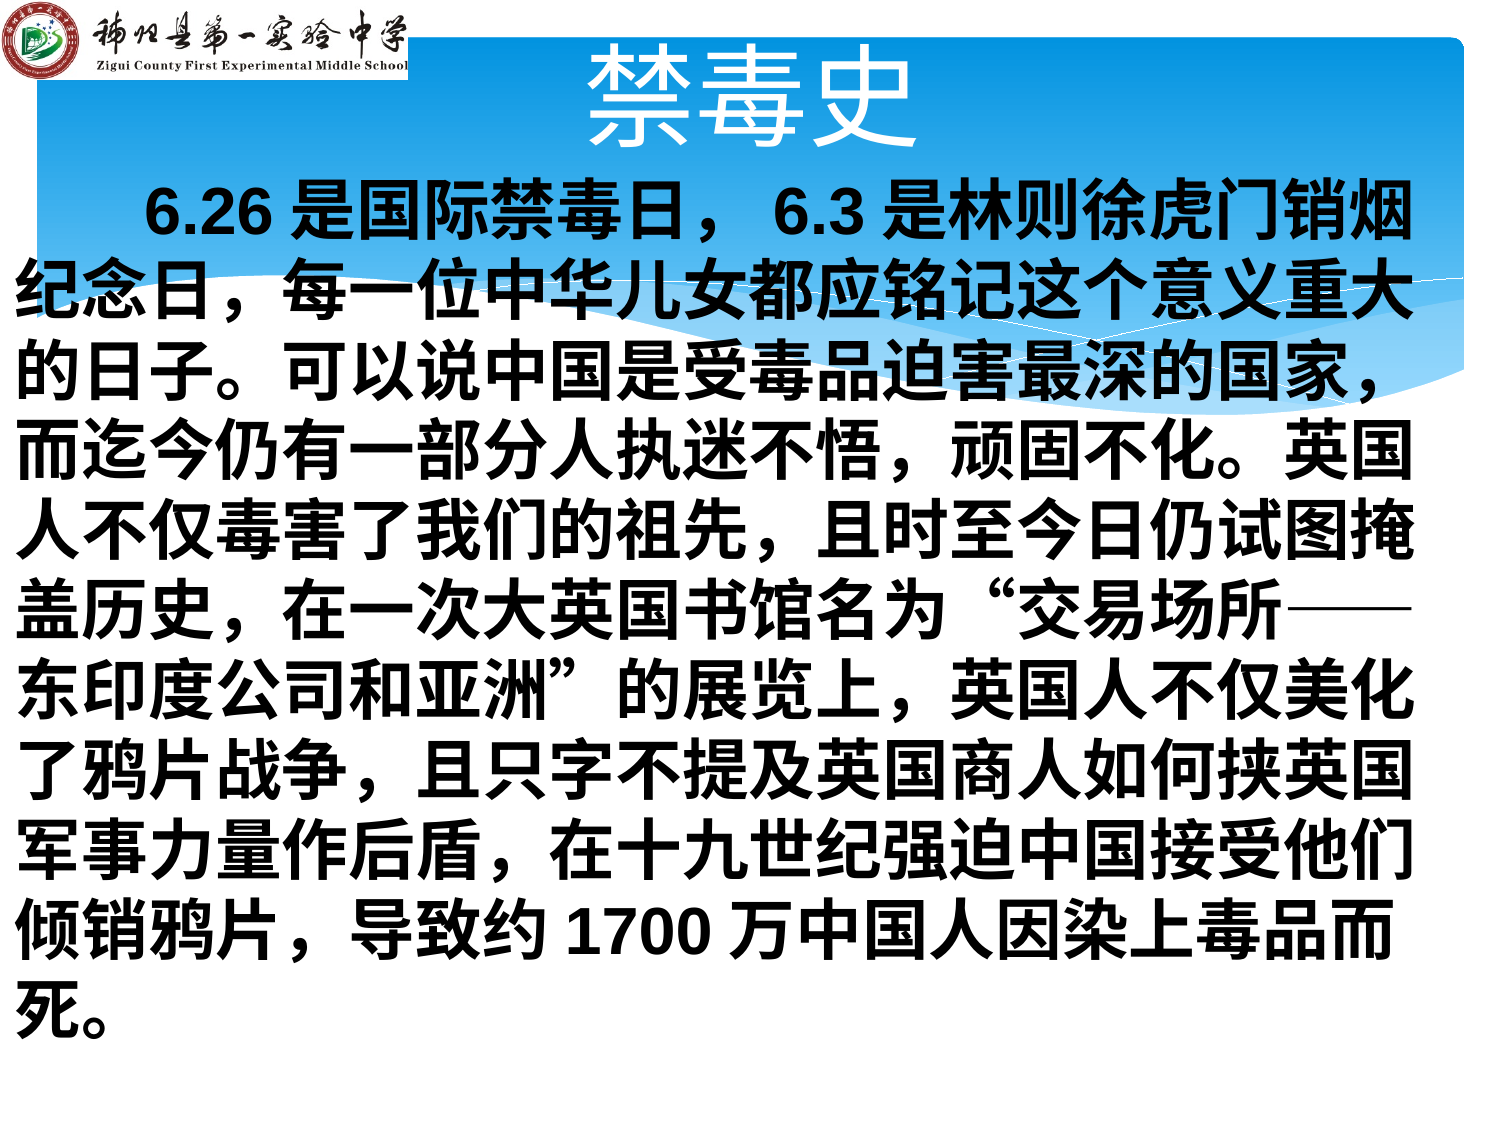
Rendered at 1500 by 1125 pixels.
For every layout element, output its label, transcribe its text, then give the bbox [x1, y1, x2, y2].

title 禁毒史 [76, 0, 1427, 160]
picture [0, 0, 408, 81]
text_box 6.26是国际禁毒日，6.3是林则徐虎门销烟纪念日，每一位中华儿女都应铭记这个意义重大的日子。可以说中国是受毒品迫害最深的国家，而迄今仍有一部分人执迷不悟，顽固不化。英国人不仅毒害了我们的祖先，且时至今日仍试图掩盖历史，在一次大英国书馆名为“交易场所——东印度公司和亚洲”的展览上，英国人不仅美化了鸦片战争，且只字不提及英国商人如何挟英国军事力量作后盾，在十九世纪强迫中国接受他们倾销鸦片，导致约1700万中国人因染上毒品而死。 [0, 160, 1471, 1056]
